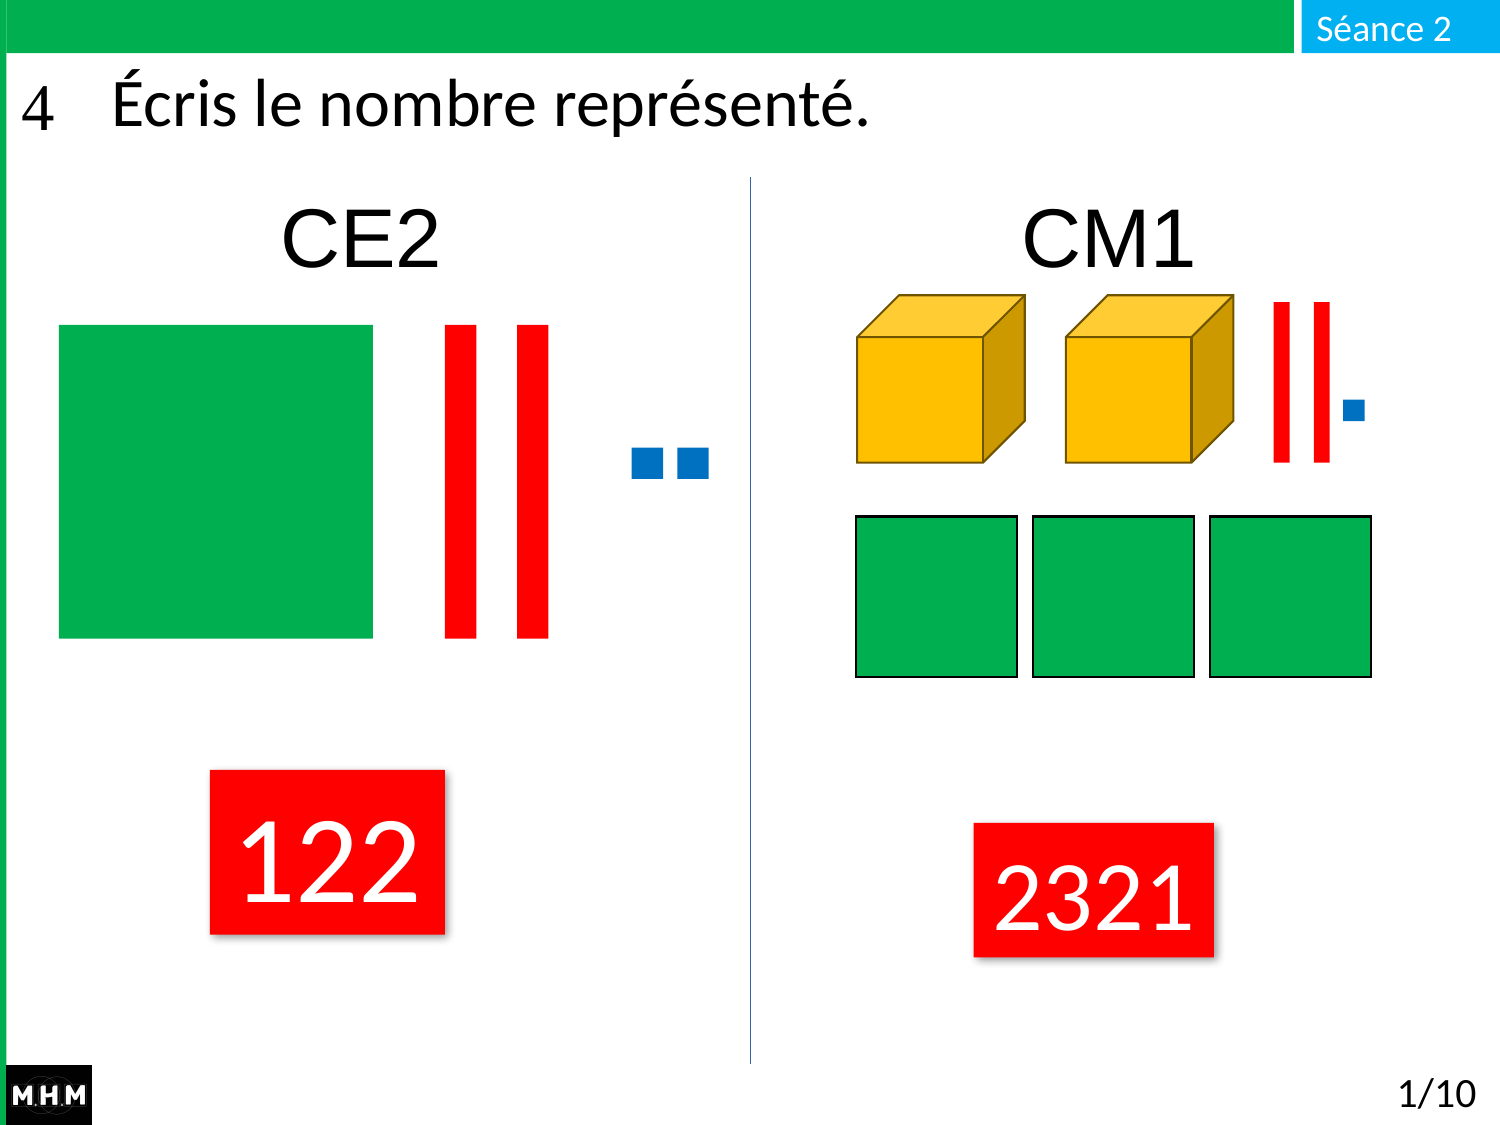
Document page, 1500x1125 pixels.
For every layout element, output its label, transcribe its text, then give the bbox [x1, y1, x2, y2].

text_box [1033, 516, 1194, 677]
text_box [1343, 399, 1365, 422]
text_box [444, 332, 477, 639]
text_box [857, 295, 1025, 463]
list 1/10 [1373, 1064, 1500, 1125]
text_box CE2 CM1 [751, 177, 1300, 332]
text_box [1313, 302, 1330, 463]
text_box [517, 332, 549, 639]
text_box [677, 447, 709, 479]
text_box [1065, 295, 1234, 463]
text_box [1065, 295, 1232, 337]
text_box 122 [209, 769, 445, 935]
text_box [857, 296, 1023, 337]
text_box [58, 324, 373, 639]
text_box 2321 [973, 822, 1214, 958]
picture [6, 1065, 92, 1125]
text_box [1273, 302, 1290, 463]
text_box [856, 516, 1017, 677]
text_box CE2 CM1 [265, 177, 750, 332]
text_box [631, 447, 664, 479]
title Écris le nombre représenté. [96, 60, 1391, 150]
text_box [1209, 516, 1371, 677]
